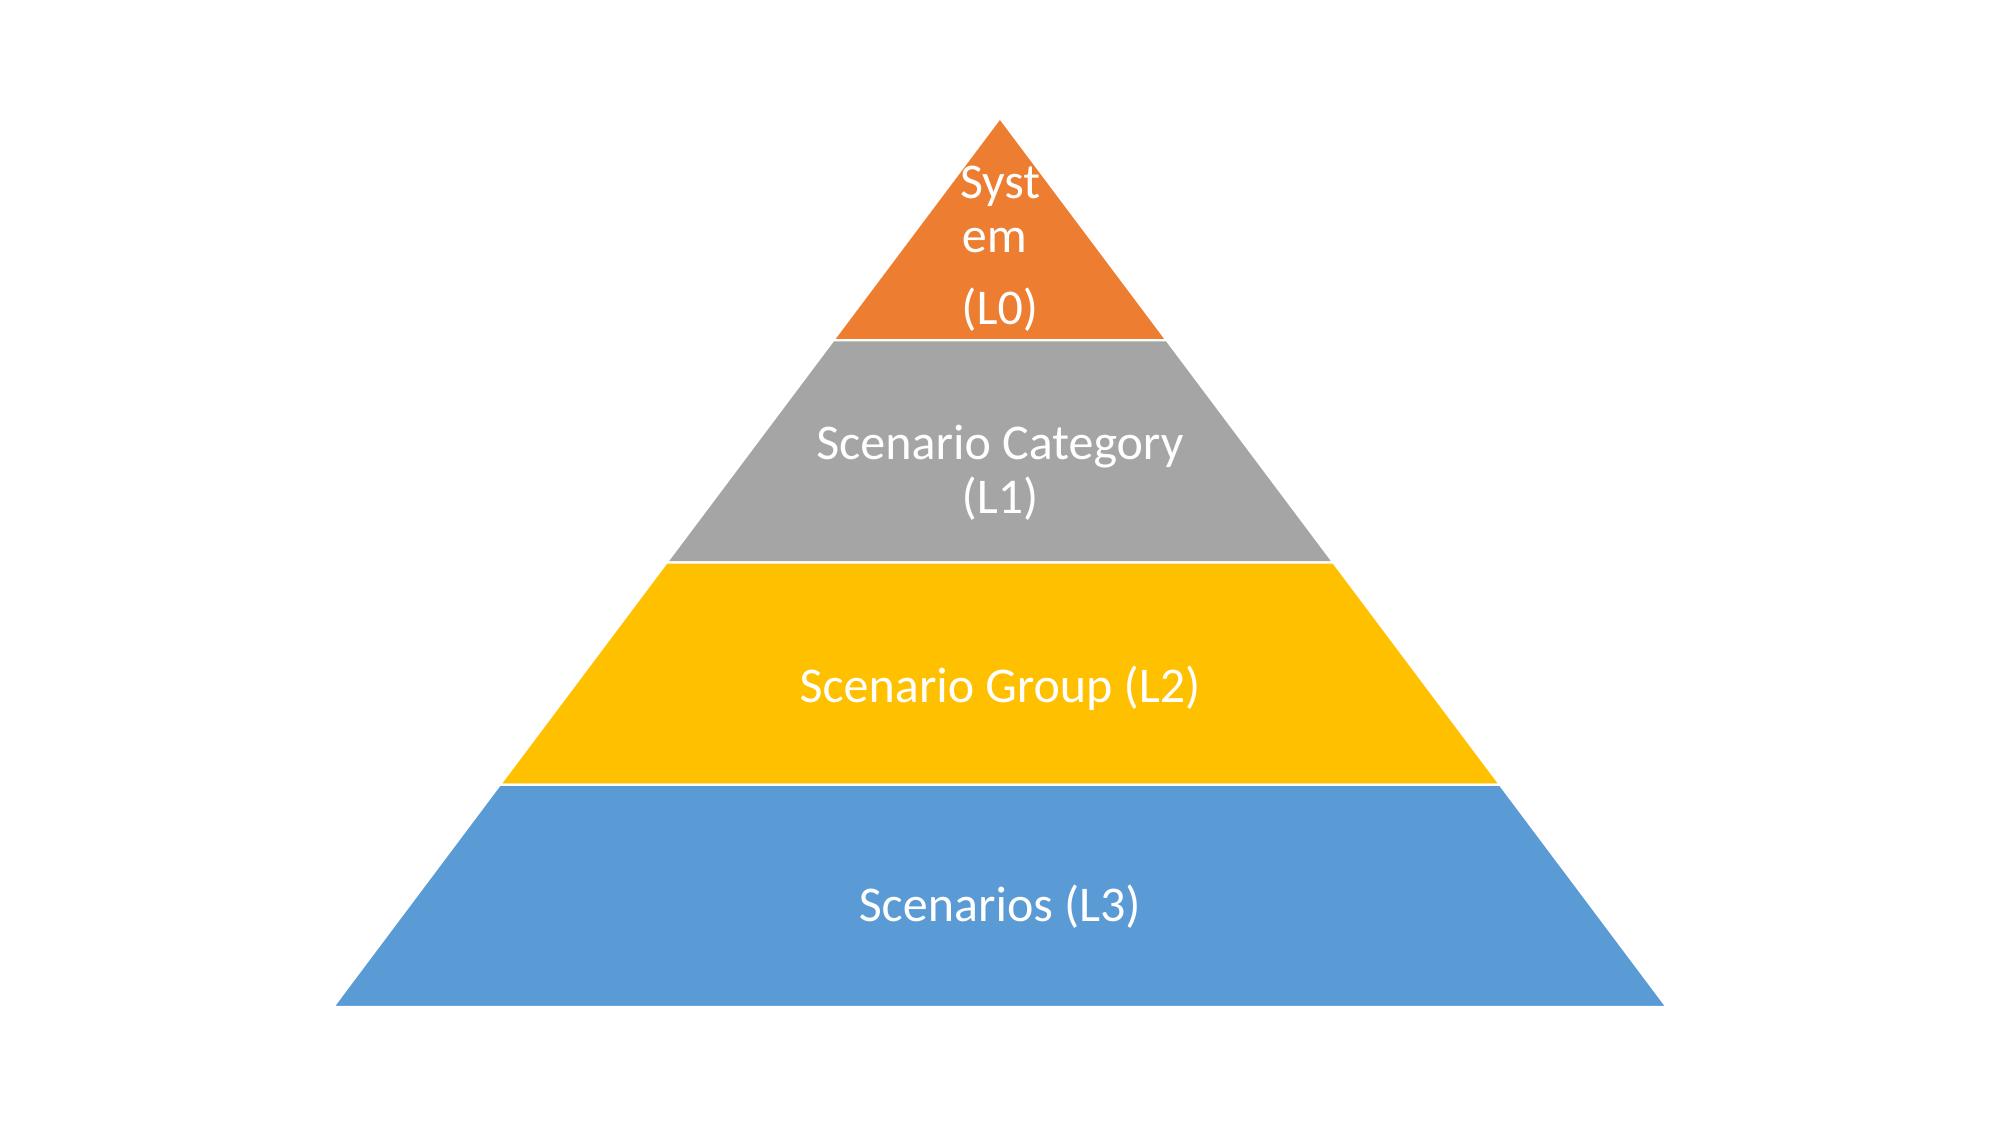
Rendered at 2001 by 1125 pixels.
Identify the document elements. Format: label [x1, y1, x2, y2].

text_box [333, 117, 1667, 1007]
